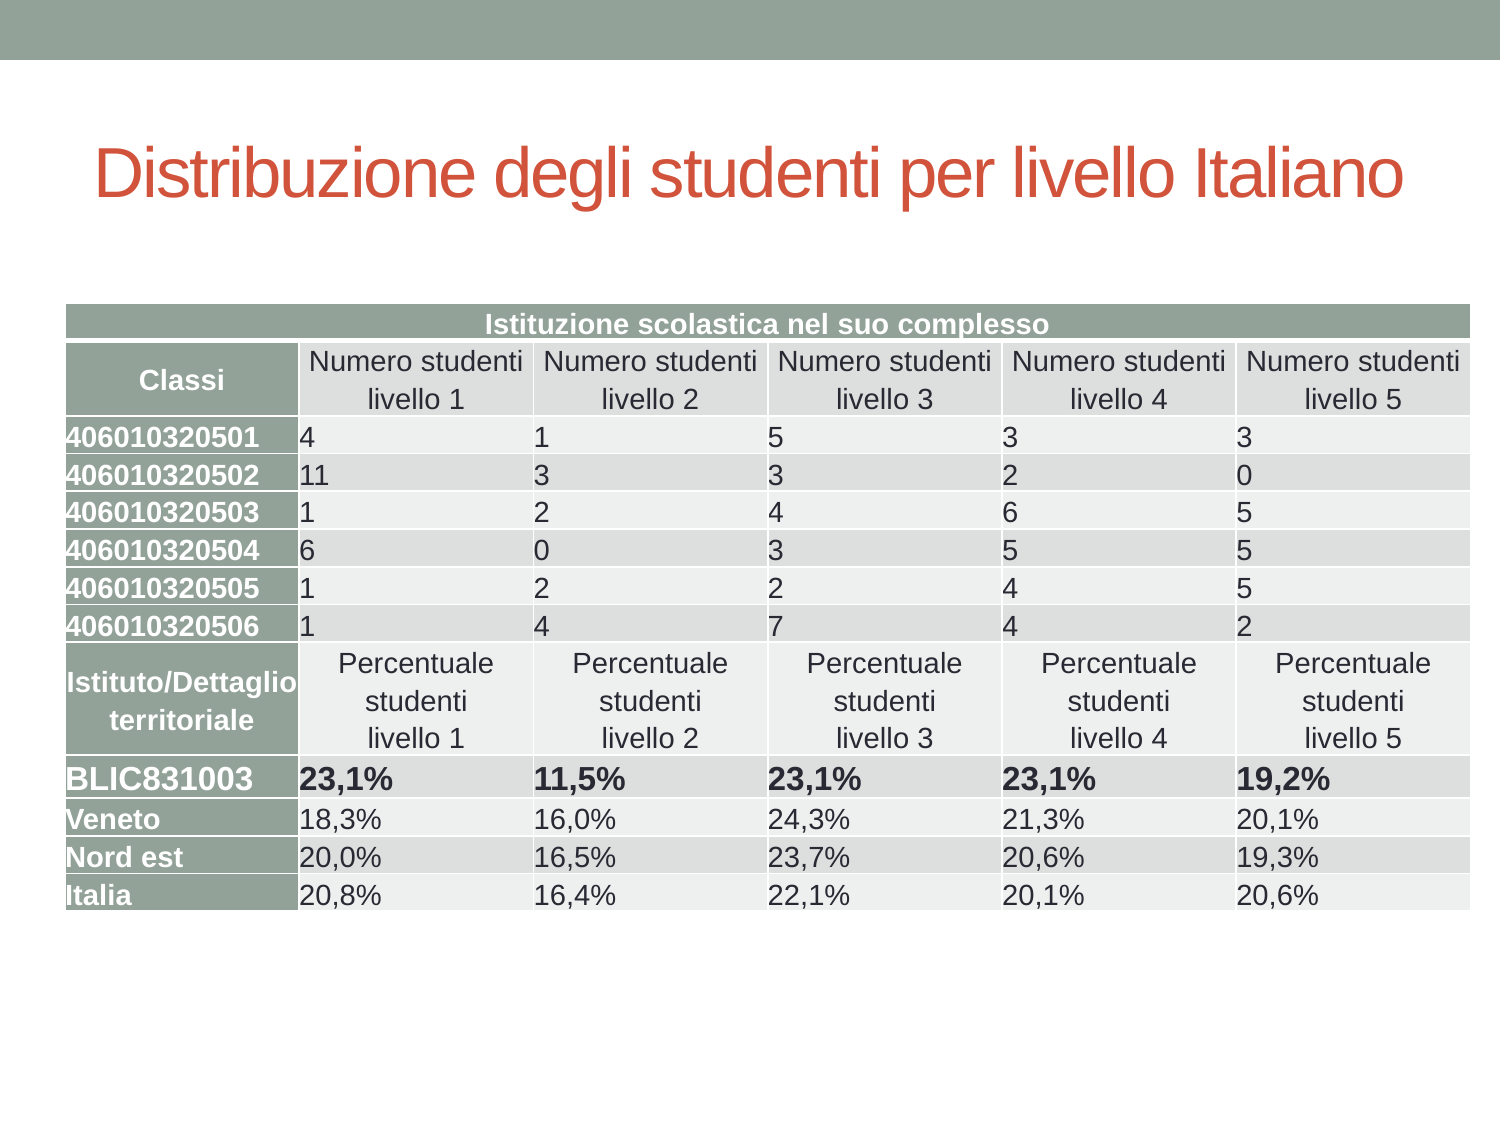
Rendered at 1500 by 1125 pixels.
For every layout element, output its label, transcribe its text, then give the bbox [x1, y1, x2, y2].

title Distribuzione degli studenti per livello Italiano [75, 87, 1425, 250]
table_cell Percentuale studenti livello 1 [300, 643, 533, 754]
table_cell 22,1% [769, 874, 1001, 910]
table_cell Istituto/Dettaglio territoriale [66, 643, 298, 754]
table_cell 2 [769, 568, 1001, 604]
table_cell 0 [1237, 454, 1470, 490]
table_cell 3 [769, 530, 1001, 566]
table_cell 3 [1237, 417, 1470, 453]
table_cell 6 [1003, 492, 1235, 528]
table_cell 5 [769, 417, 1001, 453]
table_cell 16,0% [534, 799, 767, 835]
table_cell 18,3% [300, 799, 533, 835]
table_cell 20,0% [300, 837, 533, 873]
table_cell 5 [1003, 530, 1235, 566]
table_cell 3 [769, 454, 1001, 490]
table_cell 4 [1003, 605, 1235, 641]
table_cell 4 [534, 605, 767, 641]
table_cell 406010320506 [66, 605, 298, 641]
table_cell Numero studenti livello 3 [769, 343, 1001, 415]
table_cell 23,1% [1003, 756, 1235, 797]
table_cell 4 [1003, 568, 1235, 604]
table_cell Percentuale studenti livello 2 [534, 643, 767, 754]
table_cell Numero studenti livello 4 [1003, 343, 1235, 415]
table_cell Percentuale studenti livello 3 [769, 643, 1001, 754]
table_cell 5 [1237, 530, 1470, 566]
table_cell 24,3% [769, 799, 1001, 835]
table_cell 20,6% [1003, 837, 1235, 873]
table_cell 20,1% [1003, 874, 1235, 910]
table_cell 16,5% [534, 837, 767, 873]
table_cell 11,5% [534, 756, 767, 797]
table_cell 4 [300, 417, 533, 453]
table_cell 406010320505 [66, 568, 298, 604]
table_cell 3 [1003, 417, 1235, 453]
table_cell 19,2% [1237, 756, 1470, 797]
table_cell 2 [1237, 605, 1470, 641]
table_cell Numero studenti livello 5 [1237, 343, 1470, 415]
table_cell 20,8% [300, 874, 533, 910]
table_cell 1 [534, 417, 767, 453]
table_cell Numero studenti livello 1 [300, 343, 533, 415]
table_cell 16,4% [534, 874, 767, 910]
table_cell 406010320503 [66, 492, 298, 528]
table_cell 23,7% [769, 837, 1001, 873]
table_cell 406010320501 [66, 417, 298, 453]
table_cell 1 [300, 568, 533, 604]
table_cell BLIC831003 [66, 756, 298, 797]
table_cell 5 [1237, 492, 1470, 528]
table_cell Italia [66, 874, 298, 910]
table_cell 2 [1003, 454, 1235, 490]
table_cell 7 [769, 605, 1001, 641]
table_cell 23,1% [300, 756, 533, 797]
table_cell 5 [1237, 568, 1470, 604]
table_cell Numero studenti livello 2 [534, 343, 767, 415]
table_cell 2 [534, 492, 767, 528]
table_cell Classi [66, 343, 298, 415]
table_cell Nord est [66, 837, 298, 873]
table_cell 2 [534, 568, 767, 604]
table_cell 23,1% [769, 756, 1001, 797]
table_cell 11 [300, 454, 533, 490]
table_cell 406010320504 [66, 530, 298, 566]
table_cell 1 [300, 605, 533, 641]
table_cell Percentuale studenti livello 5 [1237, 643, 1470, 754]
table_cell Percentuale studenti livello 4 [1003, 643, 1235, 754]
table_cell Veneto [66, 799, 298, 835]
table_cell 406010320502 [66, 454, 298, 490]
table_cell 20,1% [1237, 799, 1470, 835]
table_cell 3 [534, 454, 767, 490]
table_header Istituzione scolastica nel suo complesso [66, 304, 1470, 338]
table_cell 4 [769, 492, 1001, 528]
table_cell 1 [300, 492, 533, 528]
table_cell 21,3% [1003, 799, 1235, 835]
table_cell 20,6% [1237, 874, 1470, 910]
table_cell 19,3% [1237, 837, 1470, 873]
table_cell 0 [534, 530, 767, 566]
table_cell 6 [300, 530, 533, 566]
